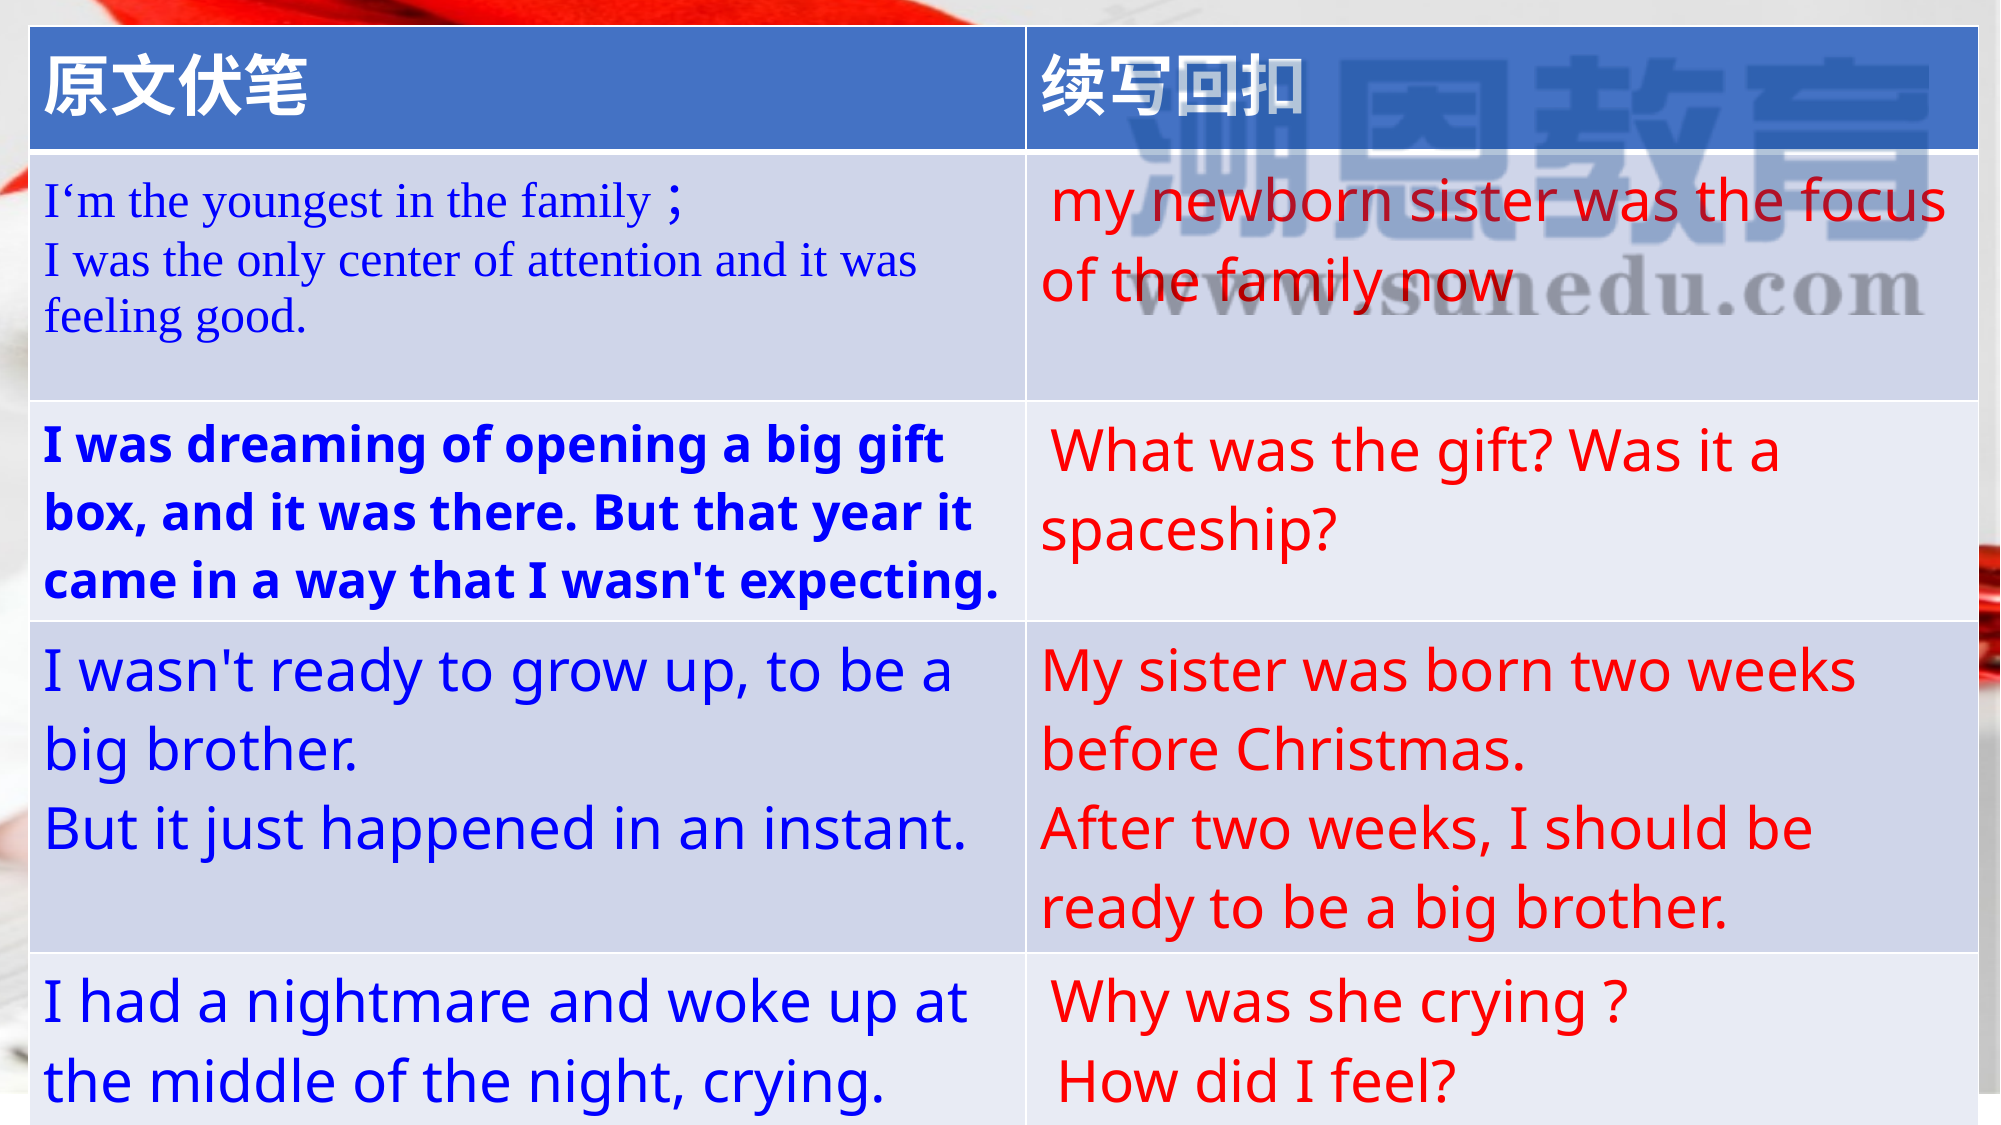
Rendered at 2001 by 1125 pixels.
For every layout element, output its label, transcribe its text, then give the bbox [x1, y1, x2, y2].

table_cell I had a nightmare and woke up at the middle of the night, crying. My newborn sister was crying, too. [30, 1094, 1025, 1125]
table_cell Why was she crying ? How did I feel? How did I react? [1027, 1094, 1978, 1125]
picture [0, 0, 2000, 1094]
